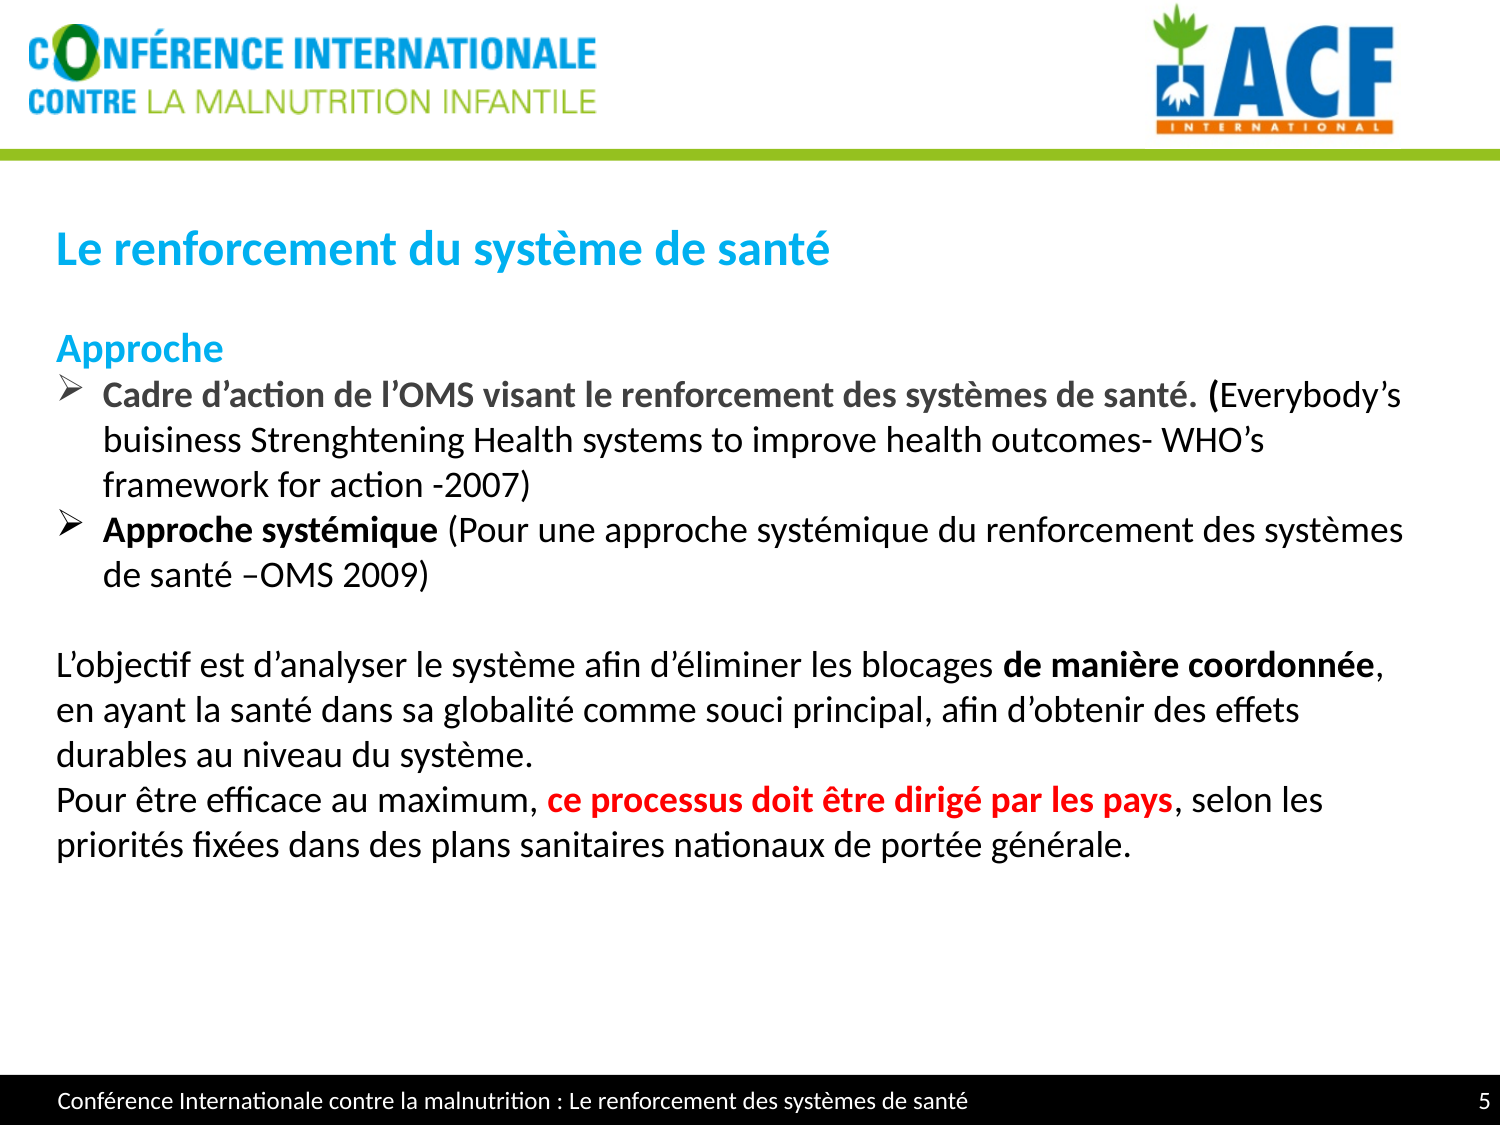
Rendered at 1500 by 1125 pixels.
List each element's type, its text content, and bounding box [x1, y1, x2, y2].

slide_number 5 [1156, 1069, 1500, 1125]
footer Conférence Internationale contre la malnutrition : Le renforcement des systèmes de santé [0, 1069, 1034, 1125]
text_box Le renforcement du système de santé Approche Cadre d’action de l’OMS visant le renforcement des systèmes de santé. (Everybody’s buisiness Strenghtening Health systems to improve health outcomes- WHO’s framework for action -2007) Approche systémique (Pour une approche systémique du renforcement des systèmes de santé –OMS 2009) L’objectif est d’analyser le système afin d’éliminer les blocages de manière coordonnée, en ayant la santé dans sa globalité comme souci principal, afin d’obtenir des effets durables au niveau du système. Pour être efficace au maximum, ce processus doit être dirigé par les pays, selon les priorités fixées dans des plans sanitaires nationaux de portée générale. [41, 208, 1424, 918]
text_box [0, 147, 1500, 163]
picture [1144, 0, 1401, 150]
picture [29, 24, 597, 115]
text_box [1034, 1073, 1156, 1125]
